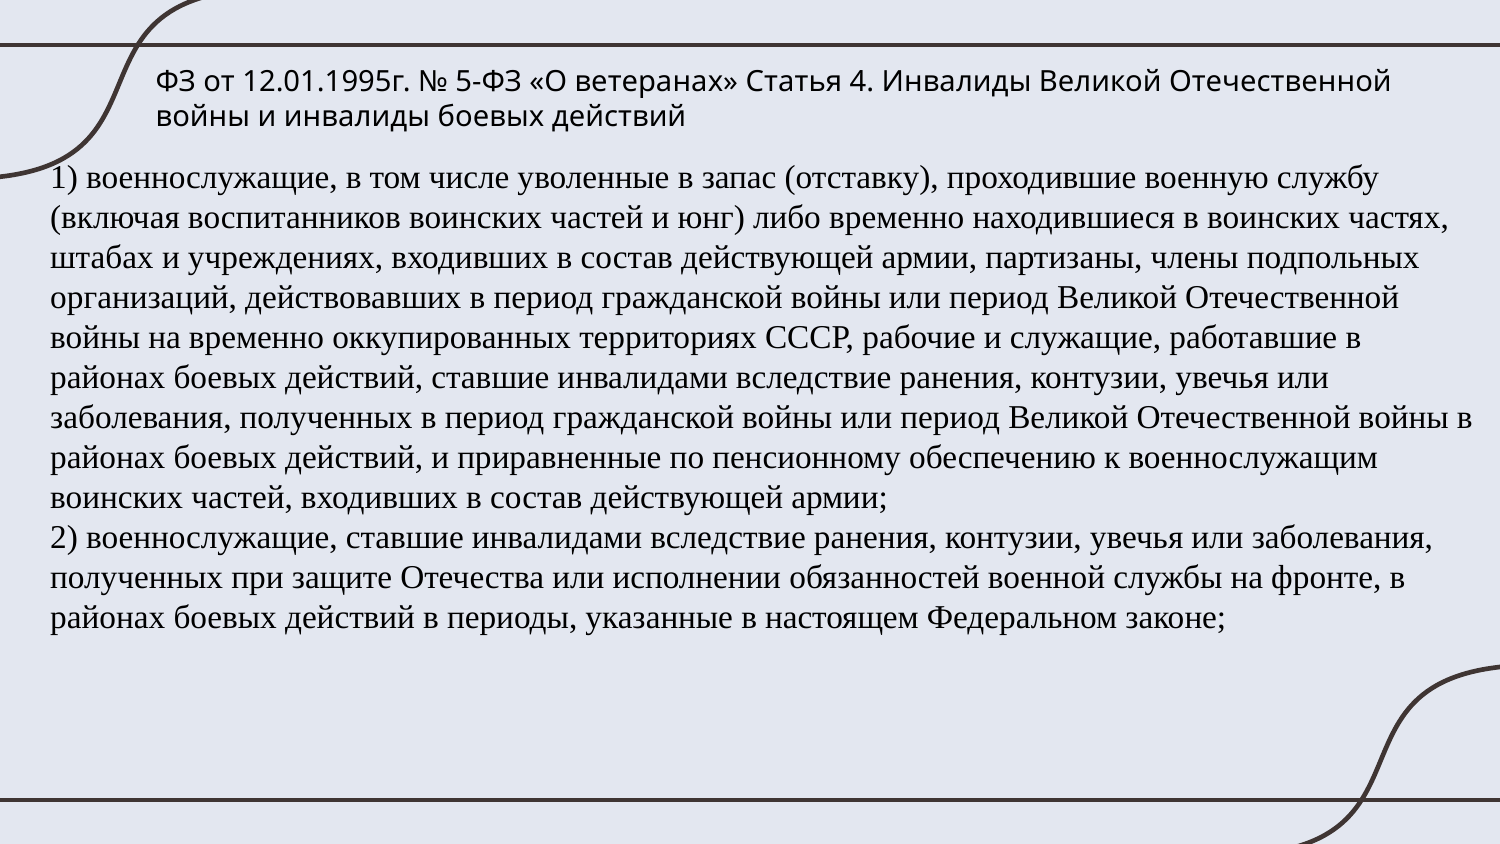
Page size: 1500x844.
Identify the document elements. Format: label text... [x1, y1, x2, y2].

subtitle ФЗ от 12.01.1995г. № 5-ФЗ «О ветеранах» Статья 4. Инвалиды Великой Отечественной войны и инвалиды боевых действий [140, 46, 1442, 106]
title 1) военнослужащие, в том числе уволенные в запас (отставку), проходившие военную службу (включая воспитанников воинских частей и юнг) либо временно находившиеся в воинских частях, штабах и учреждениях, входивших в состав действующей армии, партизаны, члены подпольных организаций, действовавших в период гражданской войны или период Великой Отечественной войны на временно оккупированных территориях СССР, рабочие и служащие, работавшие в районах боевых действий, ставшие инвалидами вследствие ранения, контузии, увечья или заболевания, полученных в период гражданской войны или период Великой Отечественной войны в районах боевых действий, и приравненные по пенсионному обеспечению к военнослужащим воинских частей, входивших в состав действующей армии; 2) военнослужащие, ставшие инвалидами вследствие ранения, контузии, увечья или заболевания, полученных при защите Отечества или исполнении обязанностей военной службы на фронте, в районах боевых действий в периоды, указанные в настоящем Федеральном законе; [35, 140, 1500, 821]
